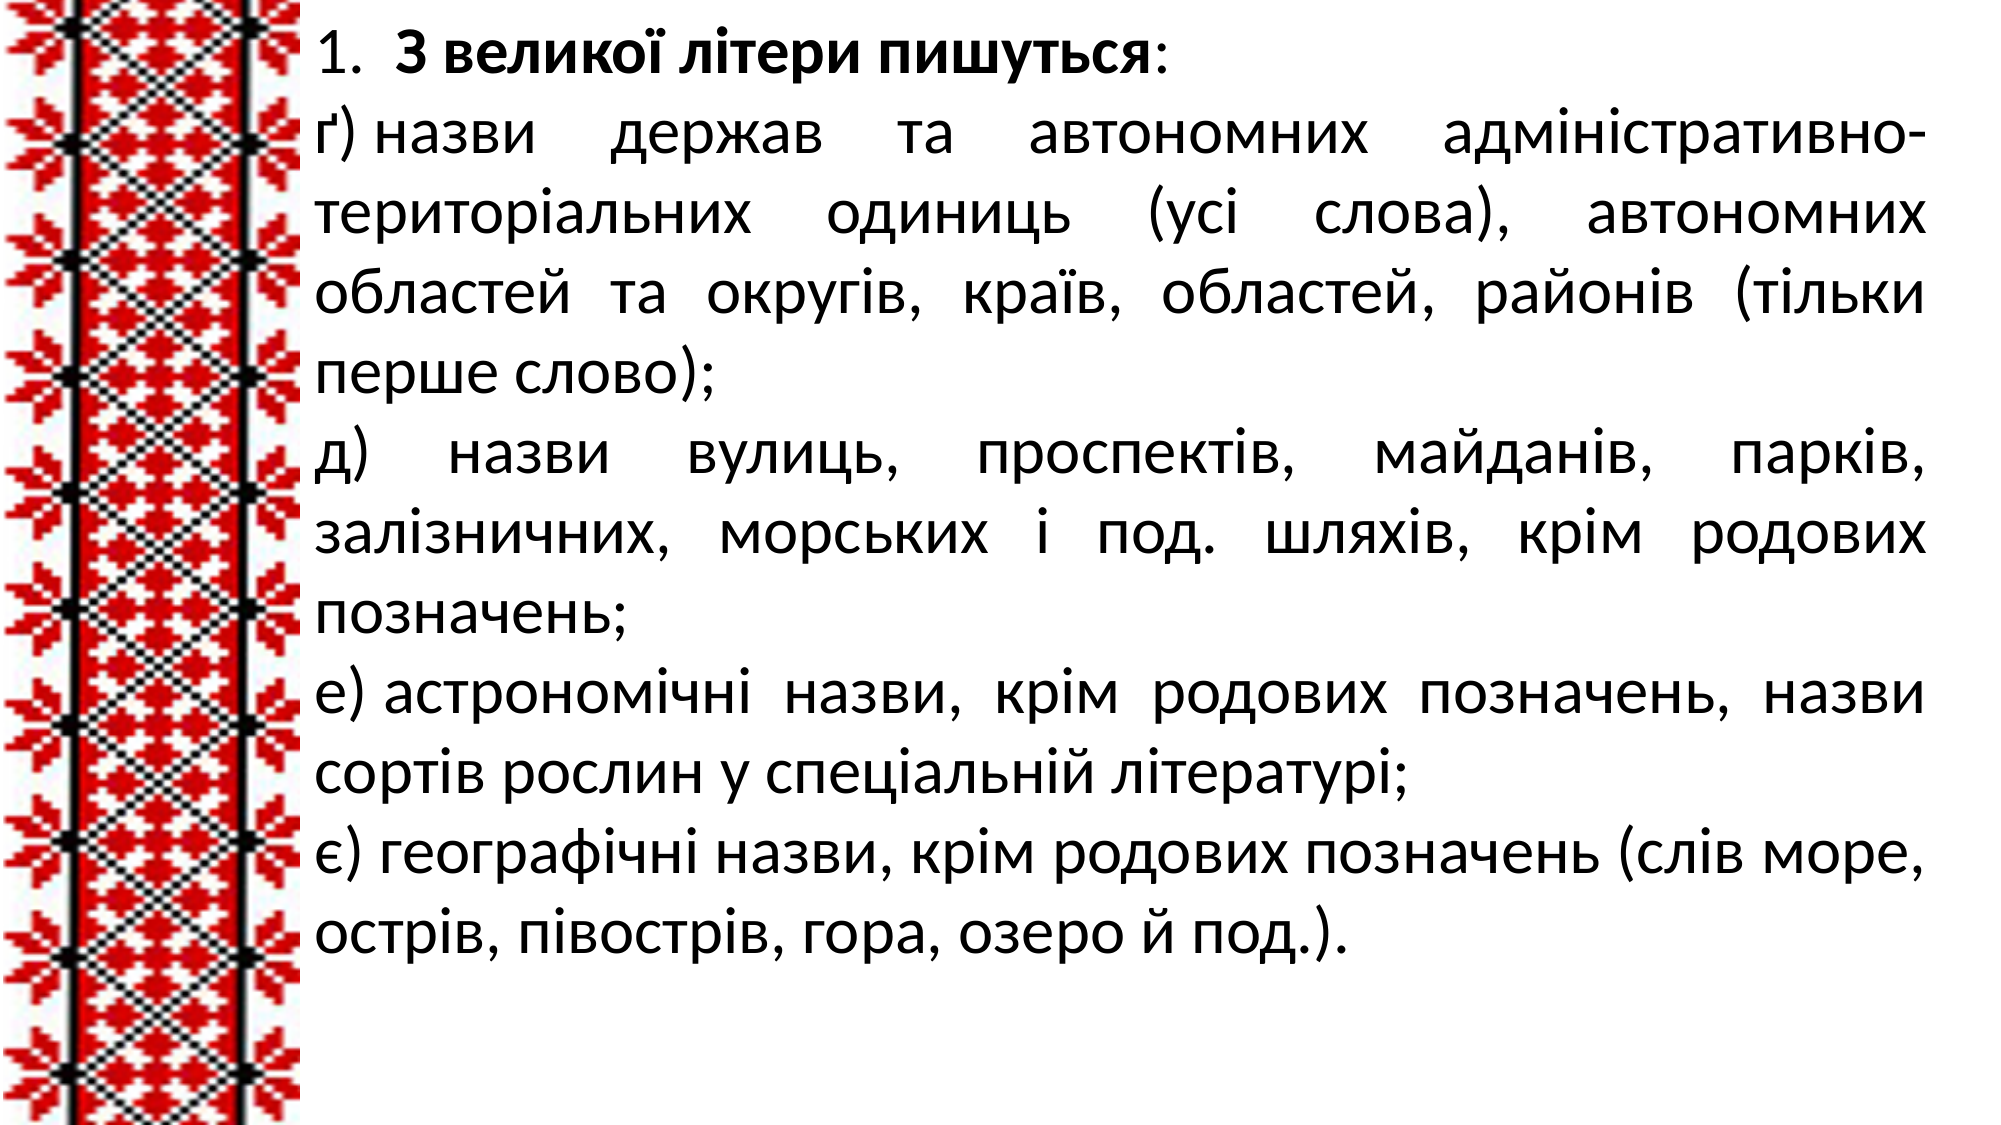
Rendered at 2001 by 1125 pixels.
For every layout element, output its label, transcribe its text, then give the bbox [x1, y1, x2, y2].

picture [3, 0, 300, 1125]
text_box 1. З великої літери пишуться: ґ) назви держав та автономних адміністративно-територіальних одиниць (усі слова), автономних областей та округів, країв, областей, районів (тільки перше слово); д) назви вулиць, проспектів, майданів, парків, залізничних, морських і под. шляхів, крім родових позначень; е) астрономічні назви, крім родових позначень, назви сортів рослин у спеціальній літературі; є) географічні назви, крім родових позначень (слів море, острів, півострів, гора, озеро й под.). [300, 0, 1944, 975]
